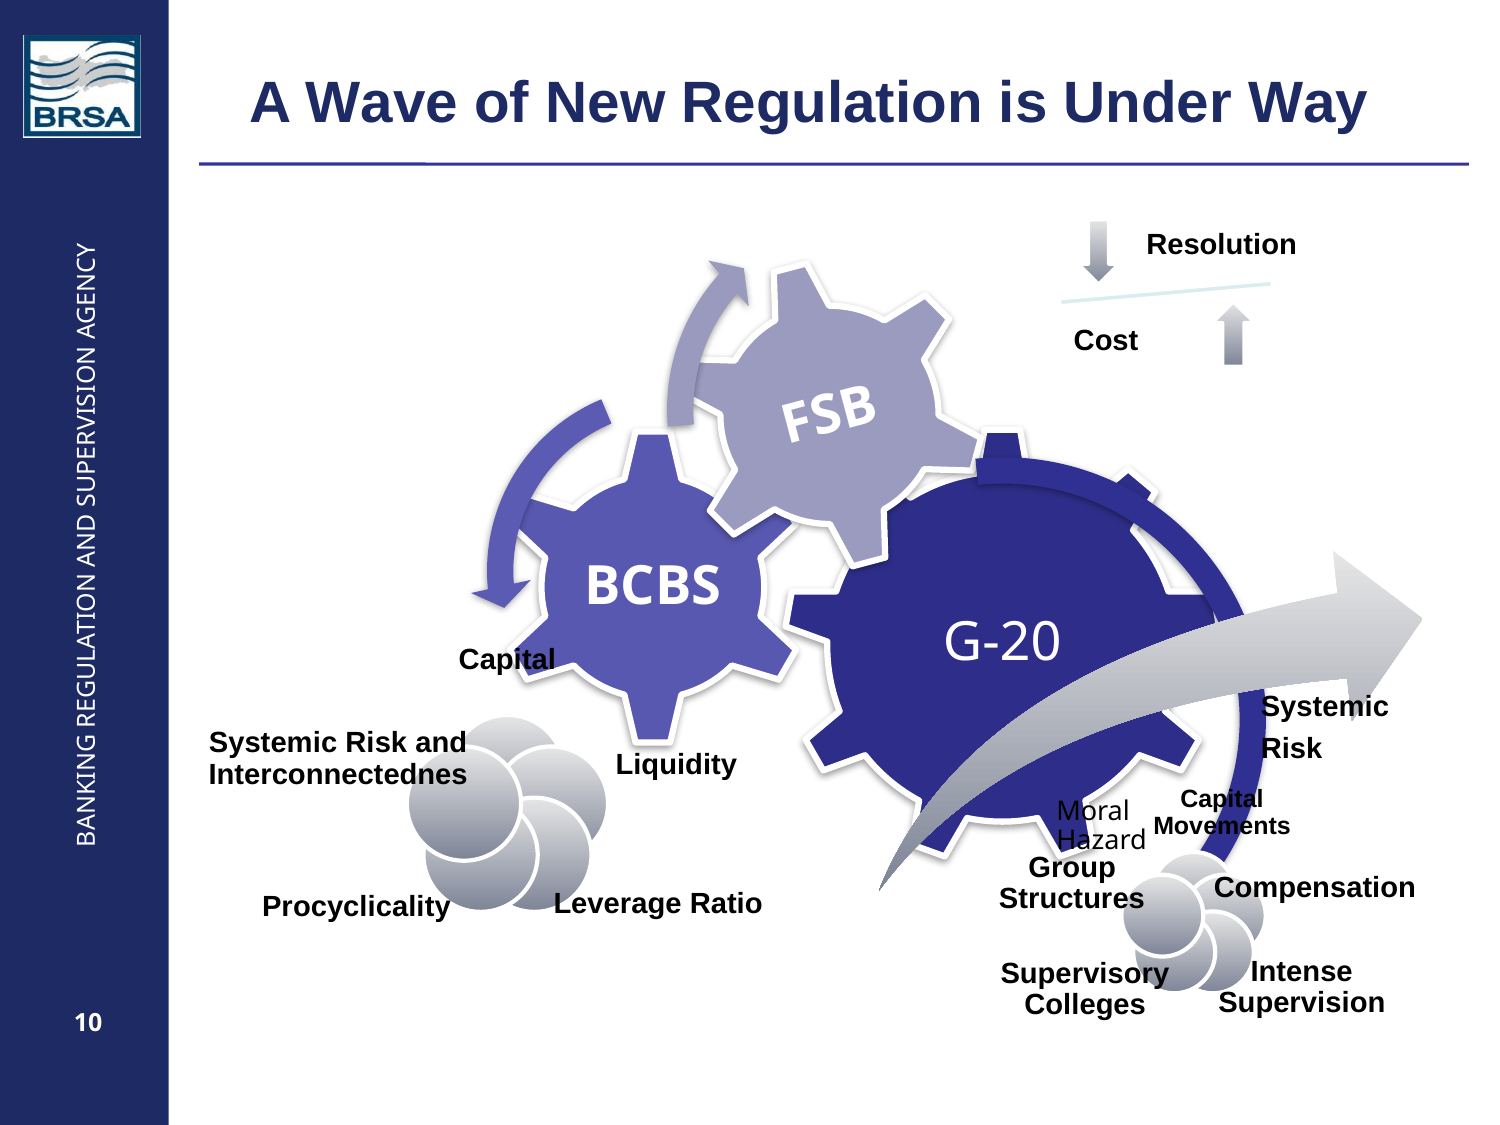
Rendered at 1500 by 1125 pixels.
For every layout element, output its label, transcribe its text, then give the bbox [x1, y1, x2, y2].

picture [23, 35, 141, 138]
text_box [1019, 210, 1313, 376]
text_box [1019, 784, 1372, 1020]
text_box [269, 609, 727, 962]
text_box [1241, 691, 1407, 928]
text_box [210, 223, 1466, 1020]
title A Wave of New Regulation is Under Way [234, 34, 1430, 163]
